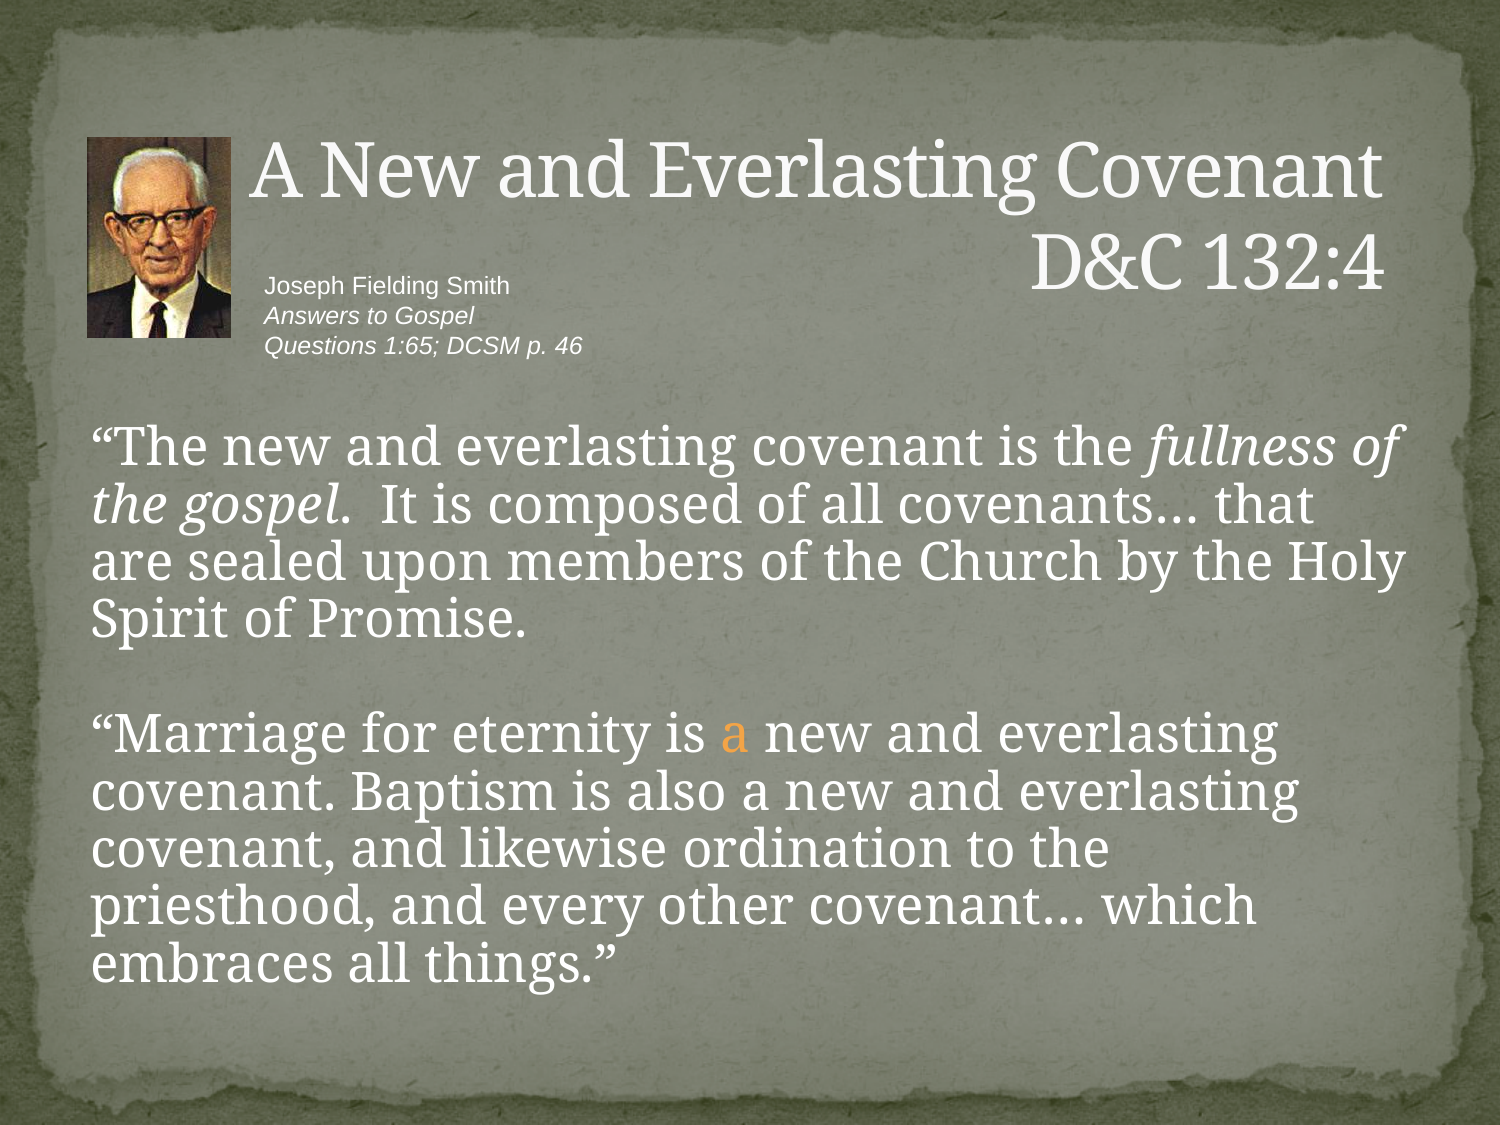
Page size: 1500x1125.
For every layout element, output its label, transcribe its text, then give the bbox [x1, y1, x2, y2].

text_box Joseph Fielding Smith Answers to Gospel Questions 1:65; DCSM p. 46 [249, 262, 599, 368]
picture [87, 137, 232, 338]
list “The new and everlasting covenant is the fullness of the gospel. It is composed of all covenants… that are sealed upon members of the Church by the Holy Spirit of Promise. “Marriage for eternity is a new and everlasting covenant. Baptism is also a new and everlasting covenant, and likewise ordination to the priesthood, and every other covenant… which embraces all things.” [74, 411, 1426, 1006]
title A New and Everlasting Covenant D&C 132:4 [49, 112, 1400, 313]
